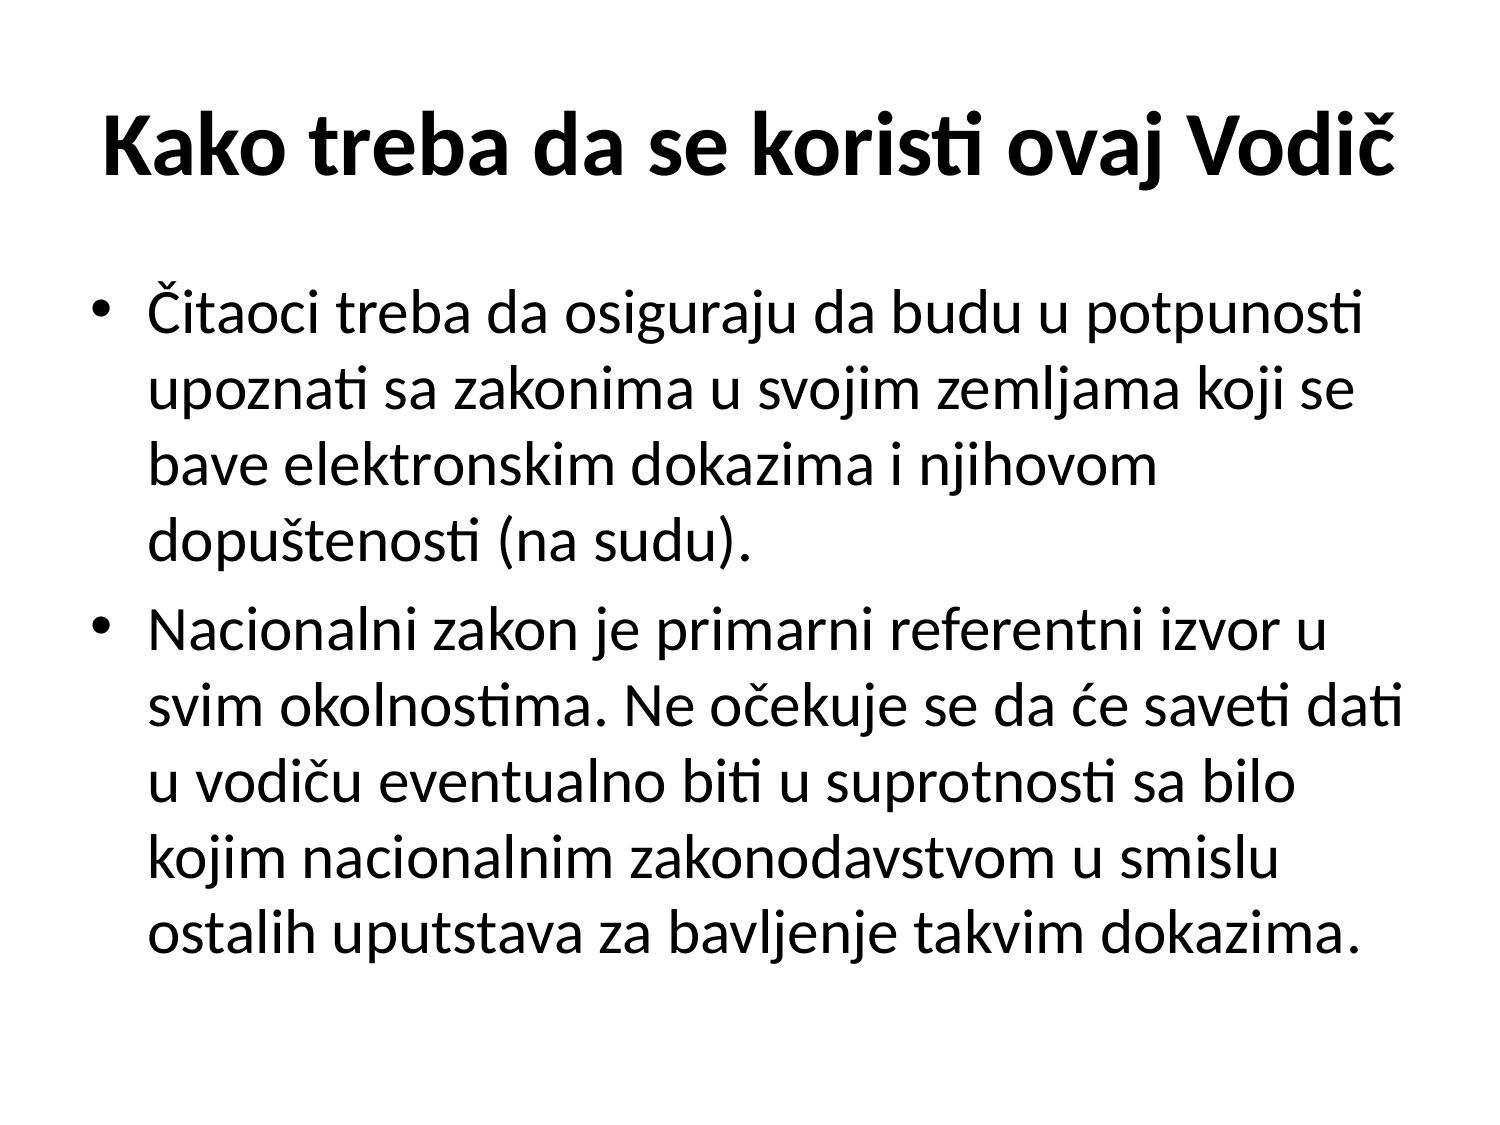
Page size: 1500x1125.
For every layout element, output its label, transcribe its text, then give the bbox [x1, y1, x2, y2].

list Čitaoci treba da osiguraju da budu u potpunosti upoznati sa zakonima u svojim zemljama koji se bave elektronskim dokazima i njihovom dopuštenosti (na sudu). Nacionalni zakon je primarni referentni izvor u svim okolnostima. Ne očekuje se da će saveti dati u vodiču eventualno biti u suprotnosti sa bilo kojim nacionalnim zakonodavstvom u smislu ostalih uputstava za bavljenje takvim dokazima. [75, 262, 1425, 1005]
title Kako treba da se koristi ovaj Vodič [75, 45, 1425, 233]
